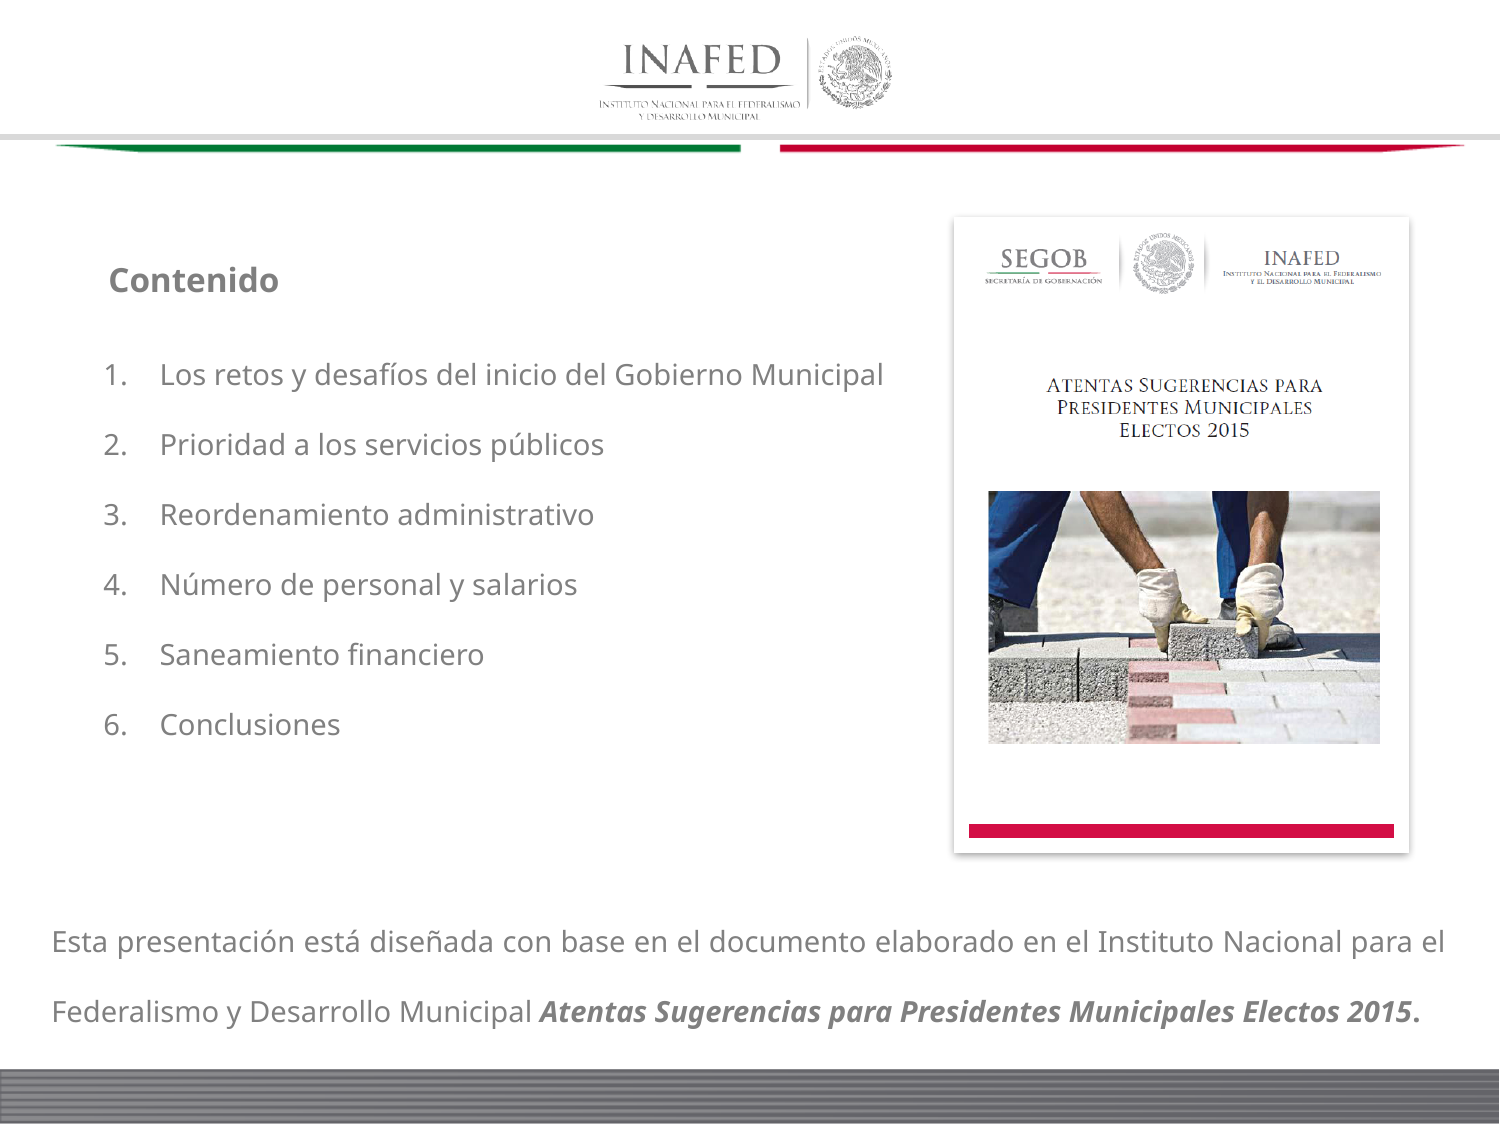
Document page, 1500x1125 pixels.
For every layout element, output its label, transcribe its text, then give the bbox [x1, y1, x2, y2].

picture [596, 34, 903, 123]
picture [968, 231, 1395, 839]
picture [0, 1068, 1499, 1125]
text_box Los retos y desafíos del inicio del Gobierno Municipal Prioridad a los servicios públicos Reordenamiento administrativo Número de personal y salarios Saneamiento financiero Conclusiones [88, 314, 949, 749]
picture [52, 138, 1471, 163]
text_box Contenido [93, 251, 495, 307]
text_box Esta presentación está diseñada con base en el documento elaborado en el Instituto Nacional para el Federalismo y Desarrollo Municipal Atentas Sugerencias para Presidentes Municipales Electos 2015. [36, 881, 1462, 1036]
